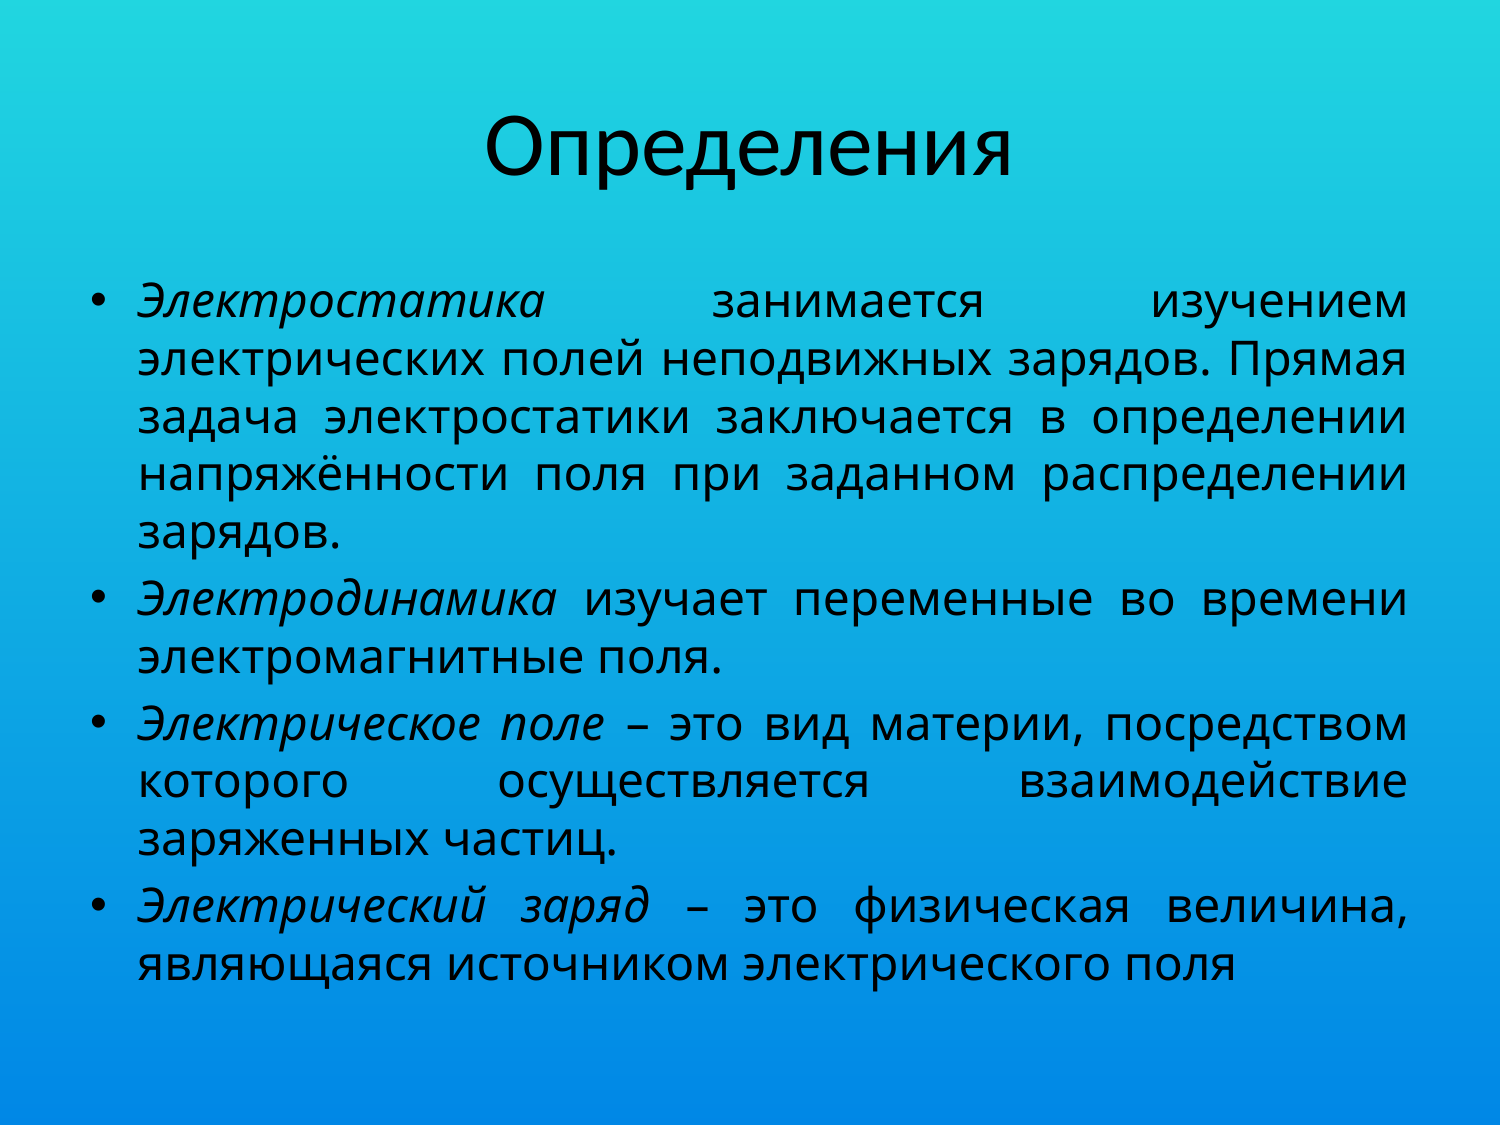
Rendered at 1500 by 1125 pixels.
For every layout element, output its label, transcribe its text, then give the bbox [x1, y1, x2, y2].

list Электростатика занимается изучением электрических полей неподвижных зарядов. Прямая задача электростатики заключается в определении напряжённости поля при заданном распределении зарядов. Электродинамика изучает переменные во времени электромагнитные поля. Электрическое поле – это вид материи, посредством которого осуществляется взаимодействие заряженных частиц. Электрический заряд – это физическая величина, являющаяся источником электрического поля [75, 262, 1425, 1005]
title Определения [75, 45, 1425, 233]
